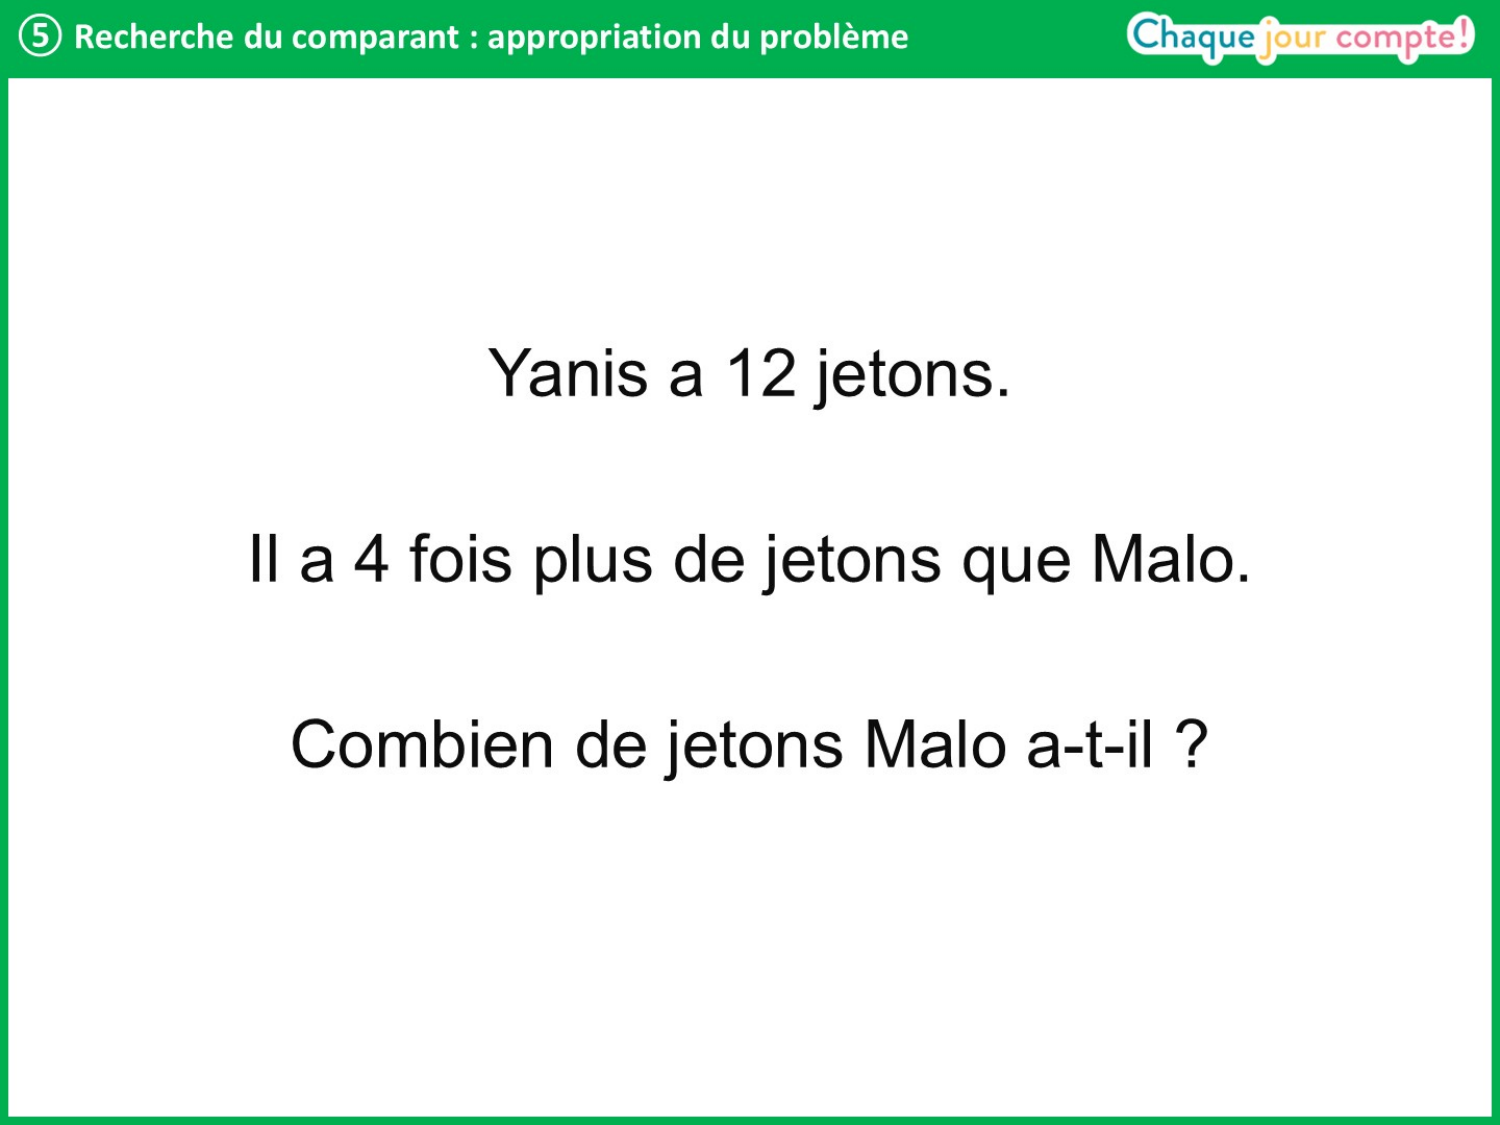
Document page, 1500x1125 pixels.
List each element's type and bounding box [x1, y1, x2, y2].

list [0, 0, 1500, 1125]
